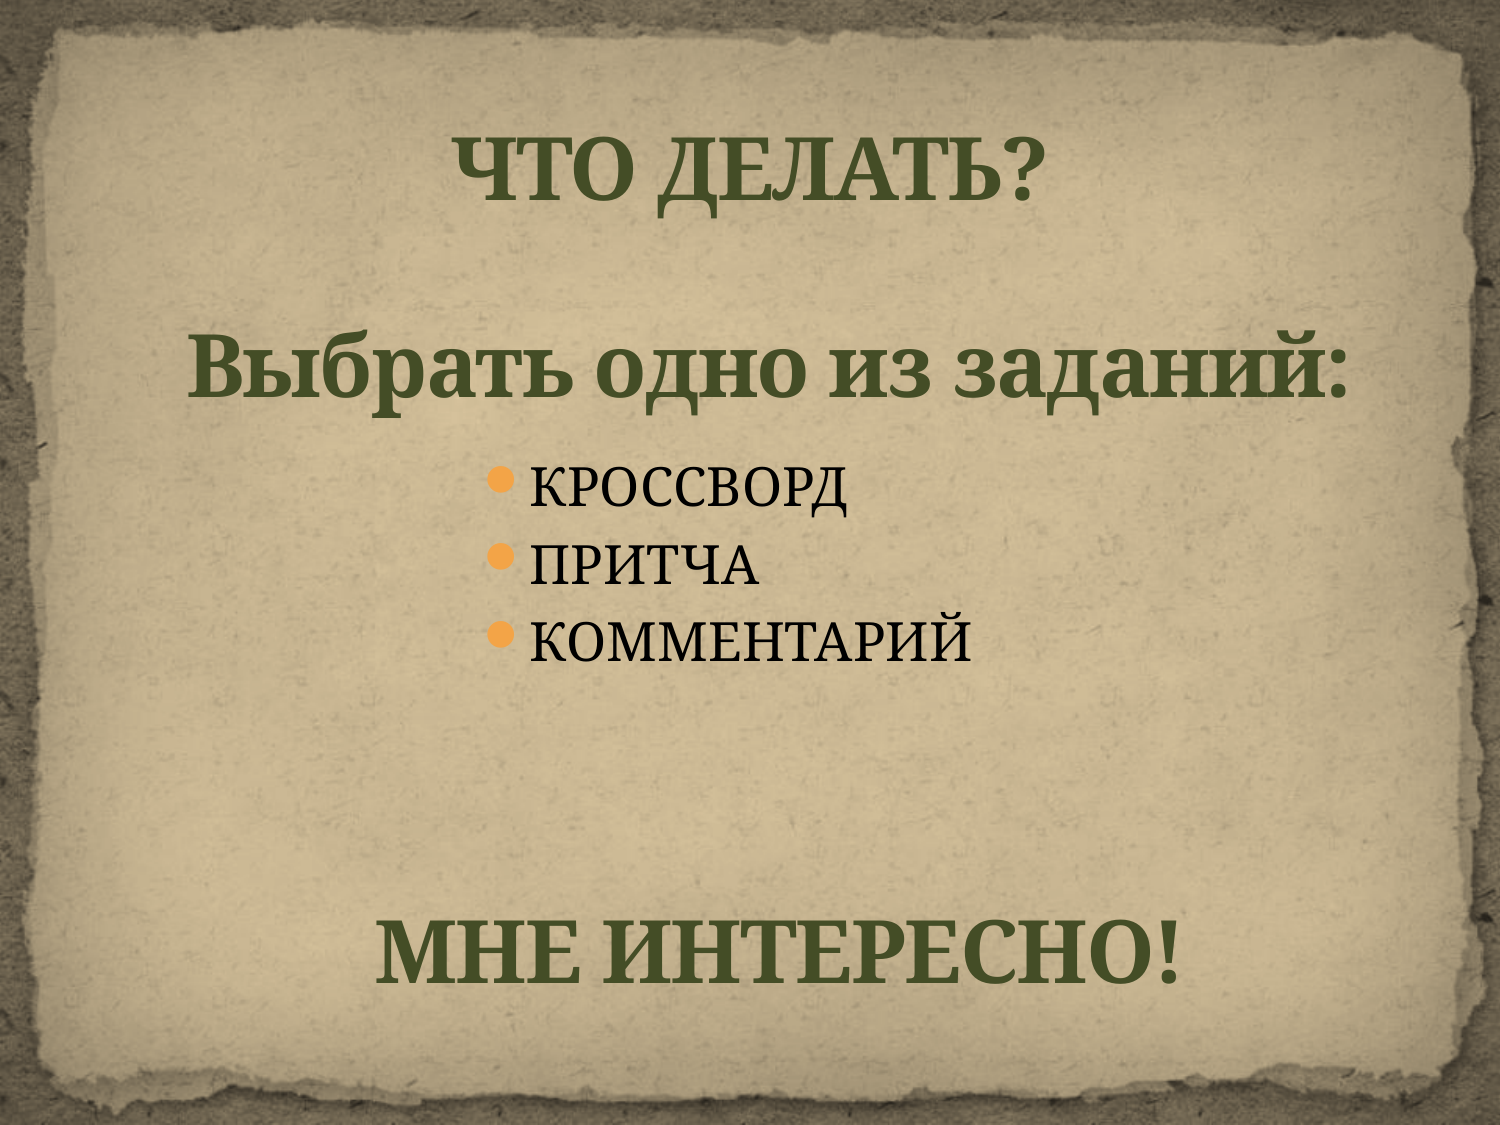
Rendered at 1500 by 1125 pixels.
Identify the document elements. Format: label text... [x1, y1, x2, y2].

title ЧТО ДЕЛАТЬ? [74, 24, 1425, 225]
list КРОССВОРД ПРИТЧА КОММЕНТАРИЙ [468, 445, 1015, 747]
text_box МНЕ ИНТЕРЕСНО! [105, 808, 1456, 1009]
text_box Выбрать одно из заданий: [93, 222, 1444, 423]
